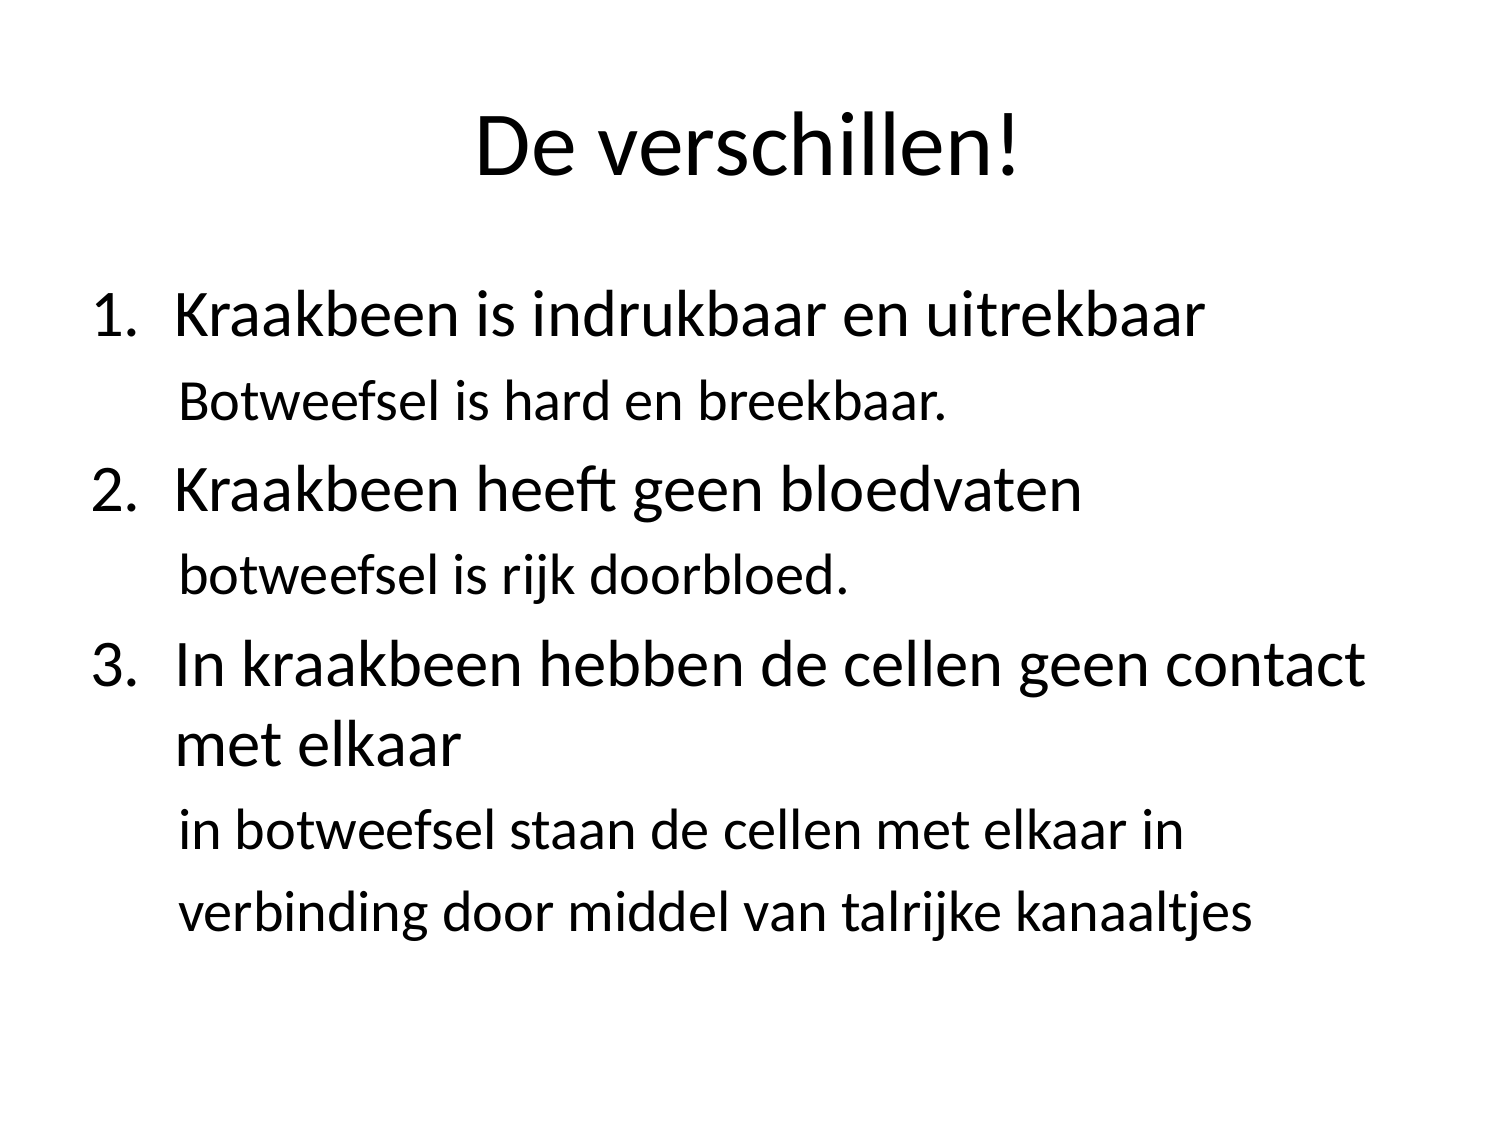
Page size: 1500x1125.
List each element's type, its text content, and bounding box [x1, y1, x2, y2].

title De verschillen! [75, 45, 1425, 233]
list Kraakbeen is indrukbaar en uitrekbaar Botweefsel is hard en breekbaar. Kraakbeen heeft geen bloedvaten botweefsel is rijk doorbloed. In kraakbeen hebben de cellen geen contact met elkaar in botweefsel staan de cellen met elkaar in verbinding door middel van talrijke kanaaltjes [75, 262, 1425, 1005]
